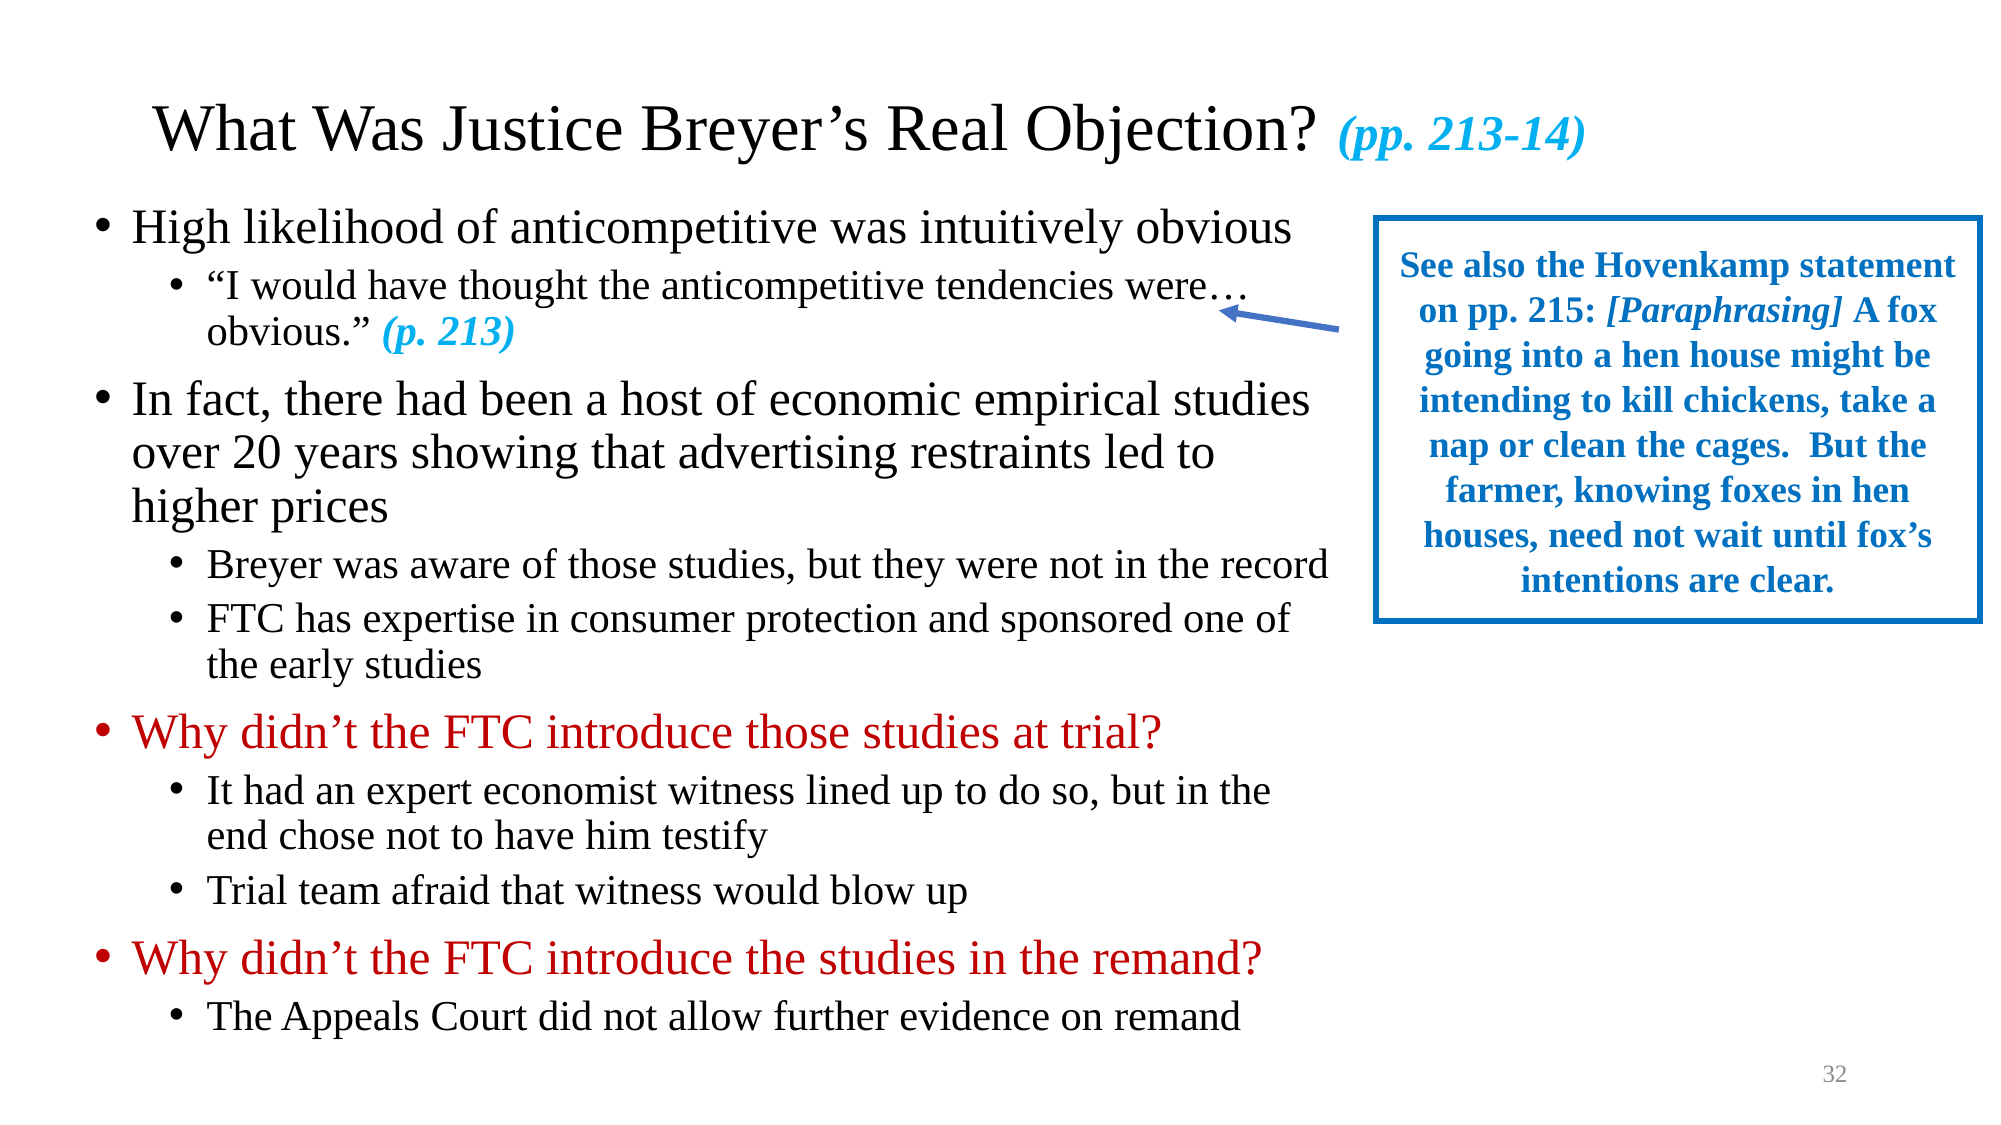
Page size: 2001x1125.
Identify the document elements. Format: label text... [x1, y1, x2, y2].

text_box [1218, 310, 1339, 330]
title What Was Justice Breyer’s Real Objection? (pp. 213-14) [137, 19, 1863, 238]
list High likelihood of anticompetitive was intuitively obvious “I would have thought the anticompetitive tendencies were… obvious.” (p. 213) In fact, there had been a host of economic empirical studies over 20 years showing that advertising restraints led to higher prices Breyer was aware of those studies, but they were not in the record FTC has expertise in consumer protection and sponsored one of the early studies Why didn’t the FTC introduce those studies at trial? It had an expert economist witness lined up to do so, but in the end chose not to have him testify Trial team afraid that witness would blow up Why didn’t the FTC introduce the studies in the remand? The Appeals Court did not allow further evidence on remand [79, 193, 1355, 1073]
slide_number 32 [1412, 1042, 1863, 1103]
text_box See also the Hovenkamp statement on pp. 215: [Paraphrasing] A fox going into a hen house might be intending to kill chickens, take a nap or clean the cages. But the farmer, knowing foxes in hen houses, need not wait until fox’s intentions are clear. [1375, 217, 1981, 622]
